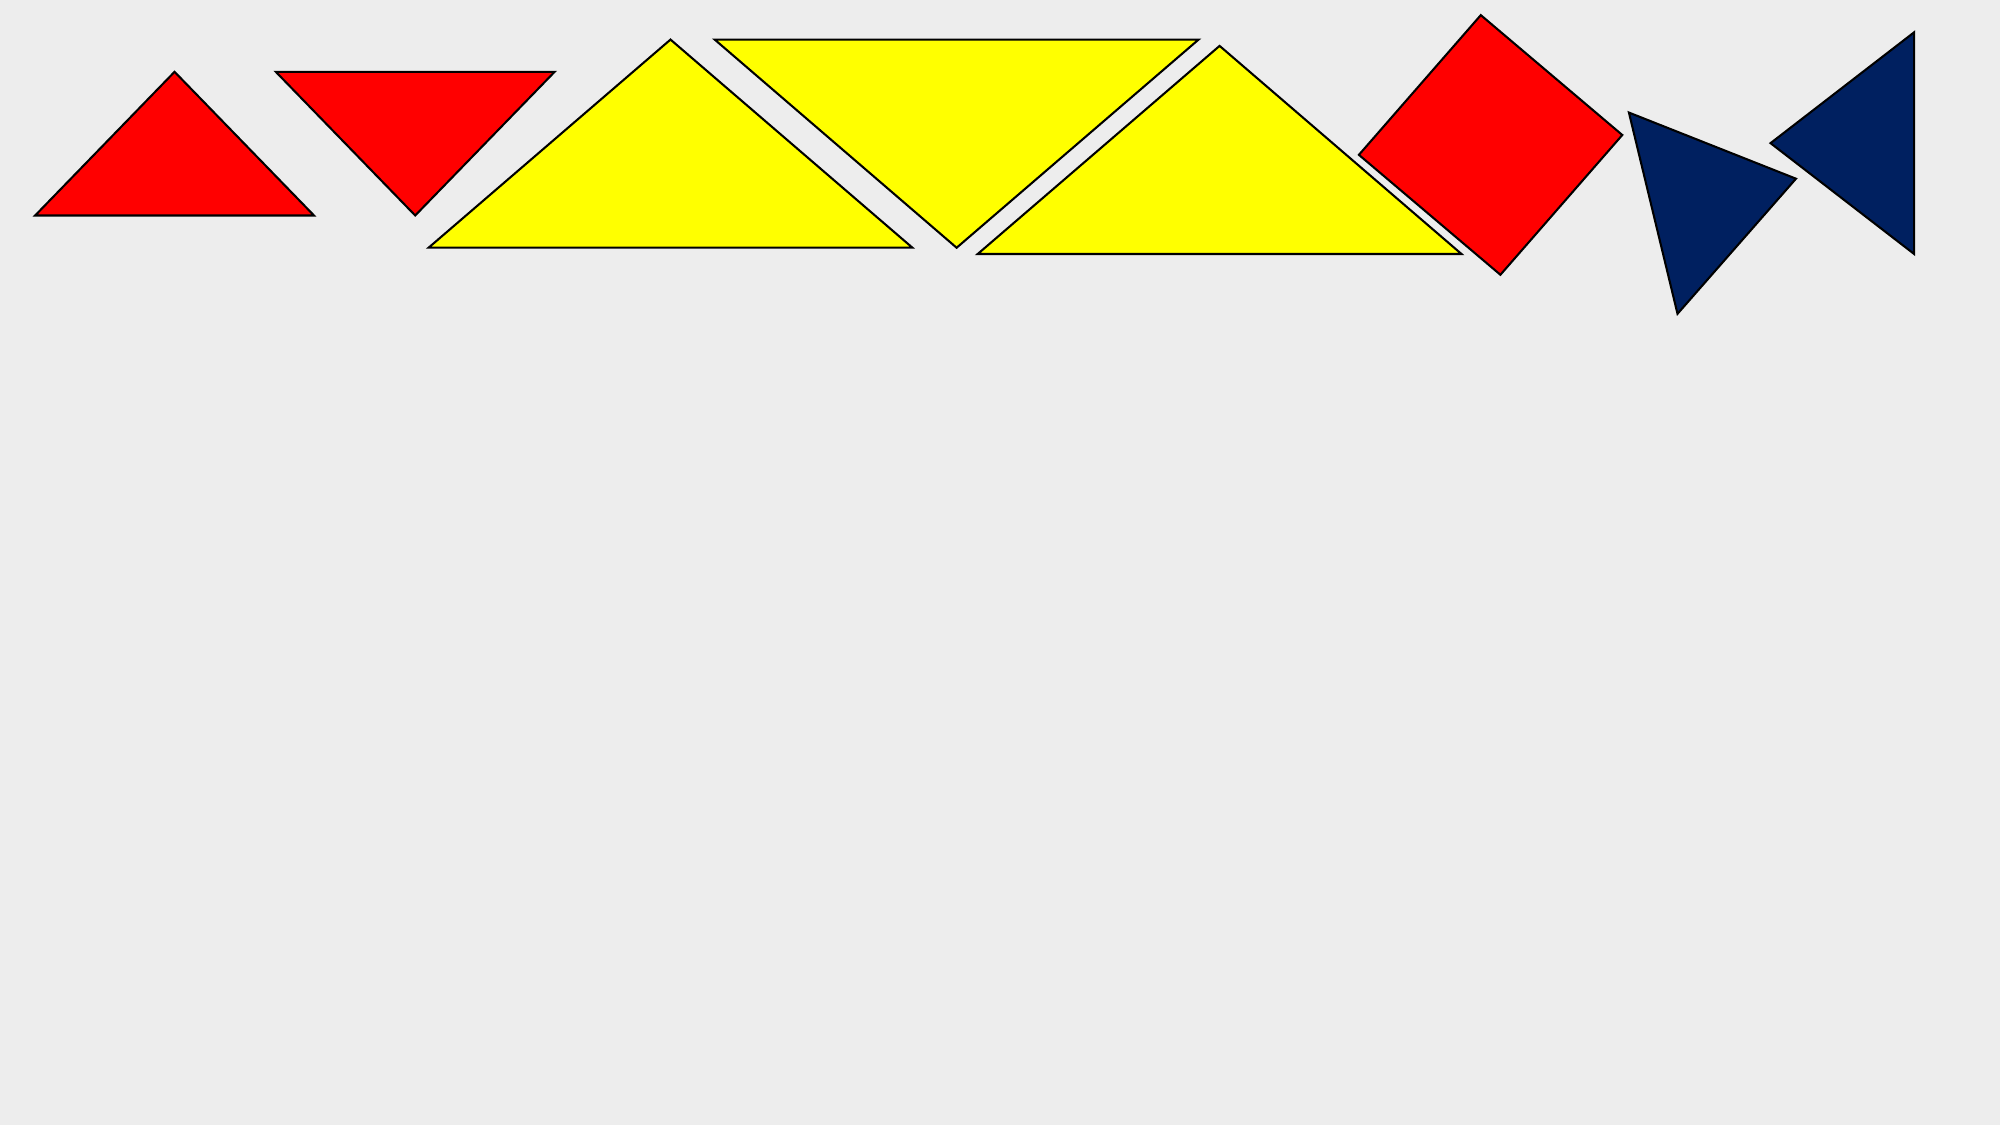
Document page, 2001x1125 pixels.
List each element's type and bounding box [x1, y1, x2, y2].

text_box [425, 38, 916, 249]
text_box [1768, 30, 1916, 257]
text_box [1627, 110, 1798, 316]
text_box [711, 38, 1202, 250]
text_box [974, 44, 1465, 256]
text_box [1357, 13, 1624, 277]
text_box [273, 70, 558, 217]
text_box [32, 70, 317, 217]
